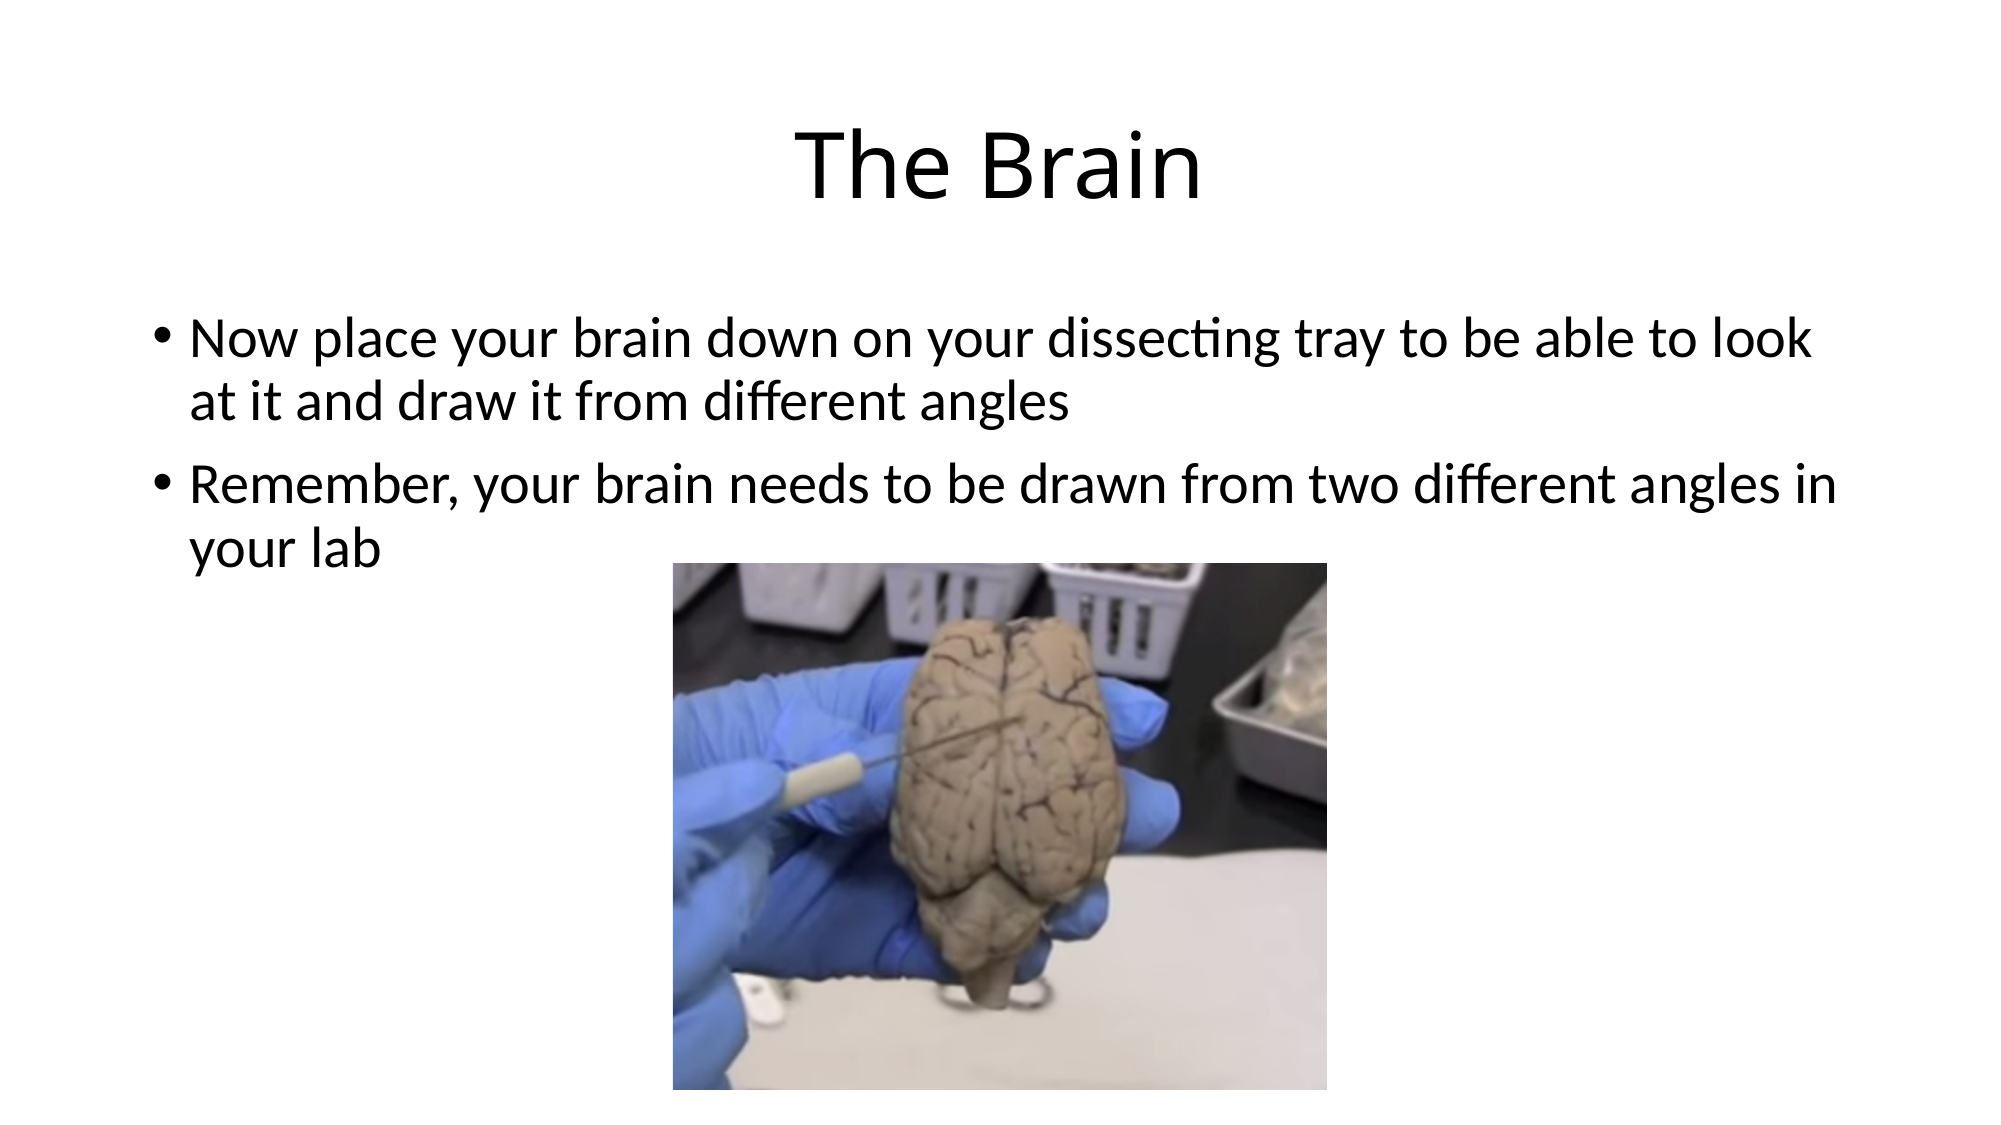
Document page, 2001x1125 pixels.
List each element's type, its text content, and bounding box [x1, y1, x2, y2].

picture [672, 563, 1327, 1091]
title The Brain [137, 59, 1863, 278]
list Now place your brain down on your dissecting tray to be able to look at it and draw it from different angles Remember, your brain needs to be drawn from two different angles in your lab [137, 299, 1863, 1014]
